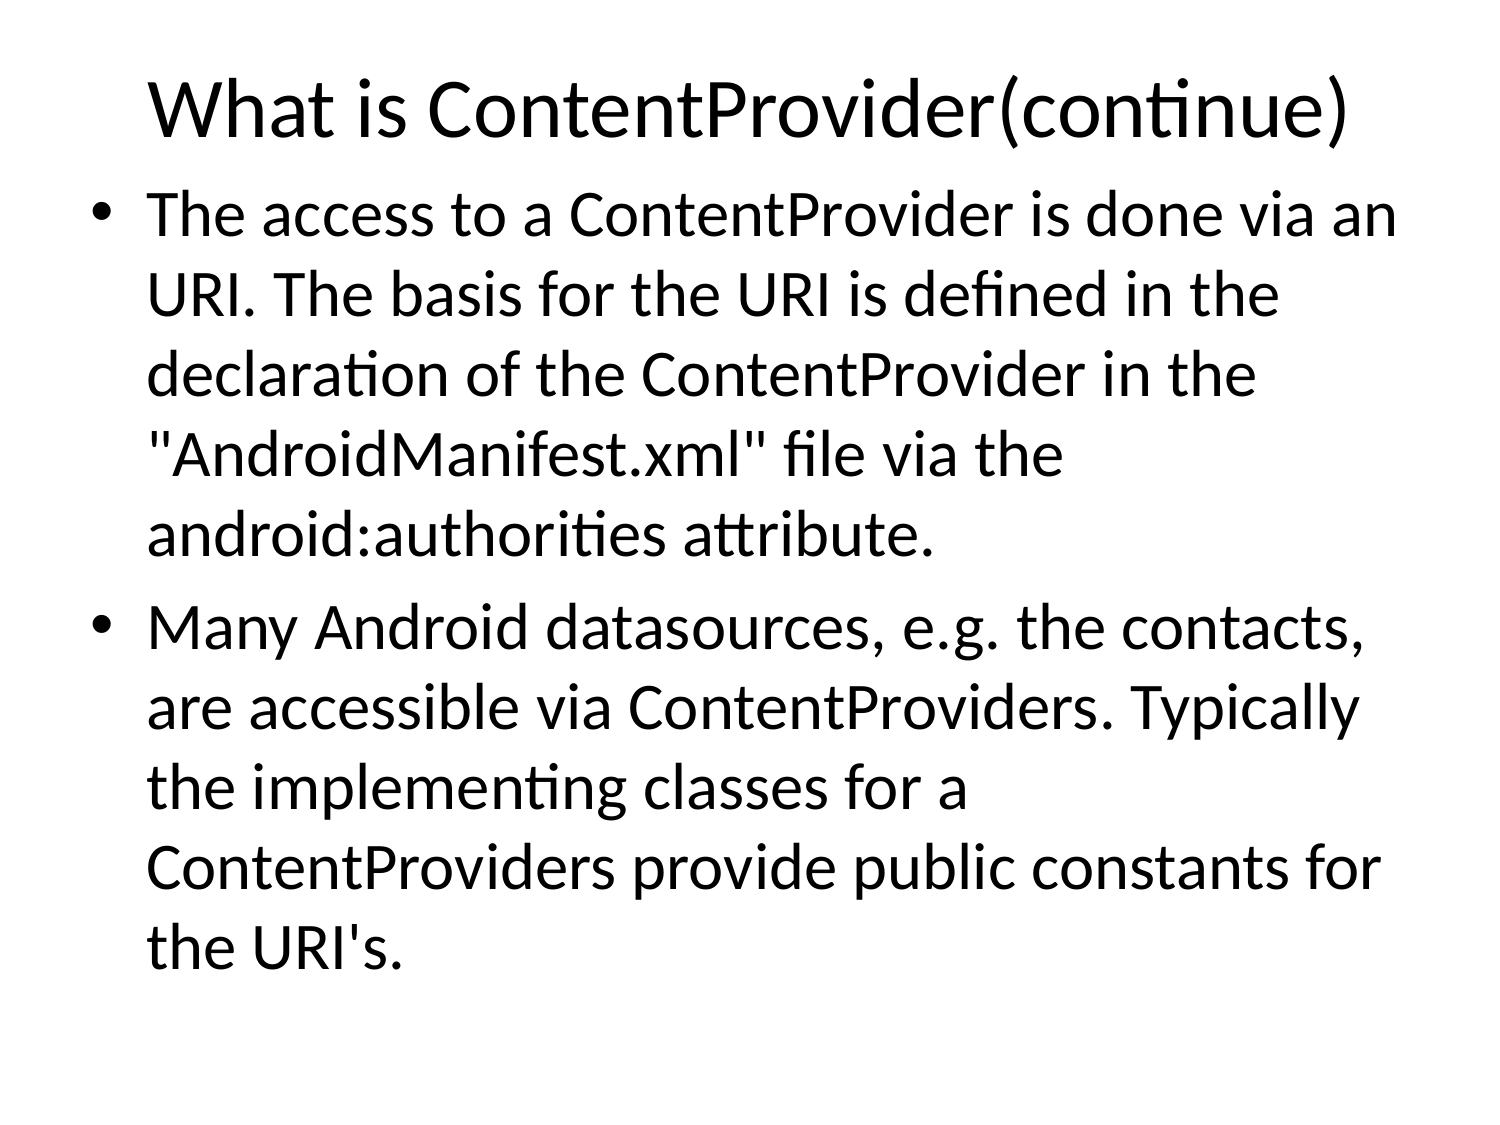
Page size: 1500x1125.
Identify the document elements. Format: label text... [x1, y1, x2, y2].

list The access to a ContentProvider is done via an URI. The basis for the URI is defined in the declaration of the ContentProvider in the "AndroidManifest.xml" file via the android:authorities attribute. Many Android datasources, e.g. the contacts, are accessible via ContentProviders. Typically the implementing classes for a ContentProviders provide public constants for the URI's. [75, 162, 1425, 1005]
title What is ContentProvider(continue) [75, 45, 1425, 162]
